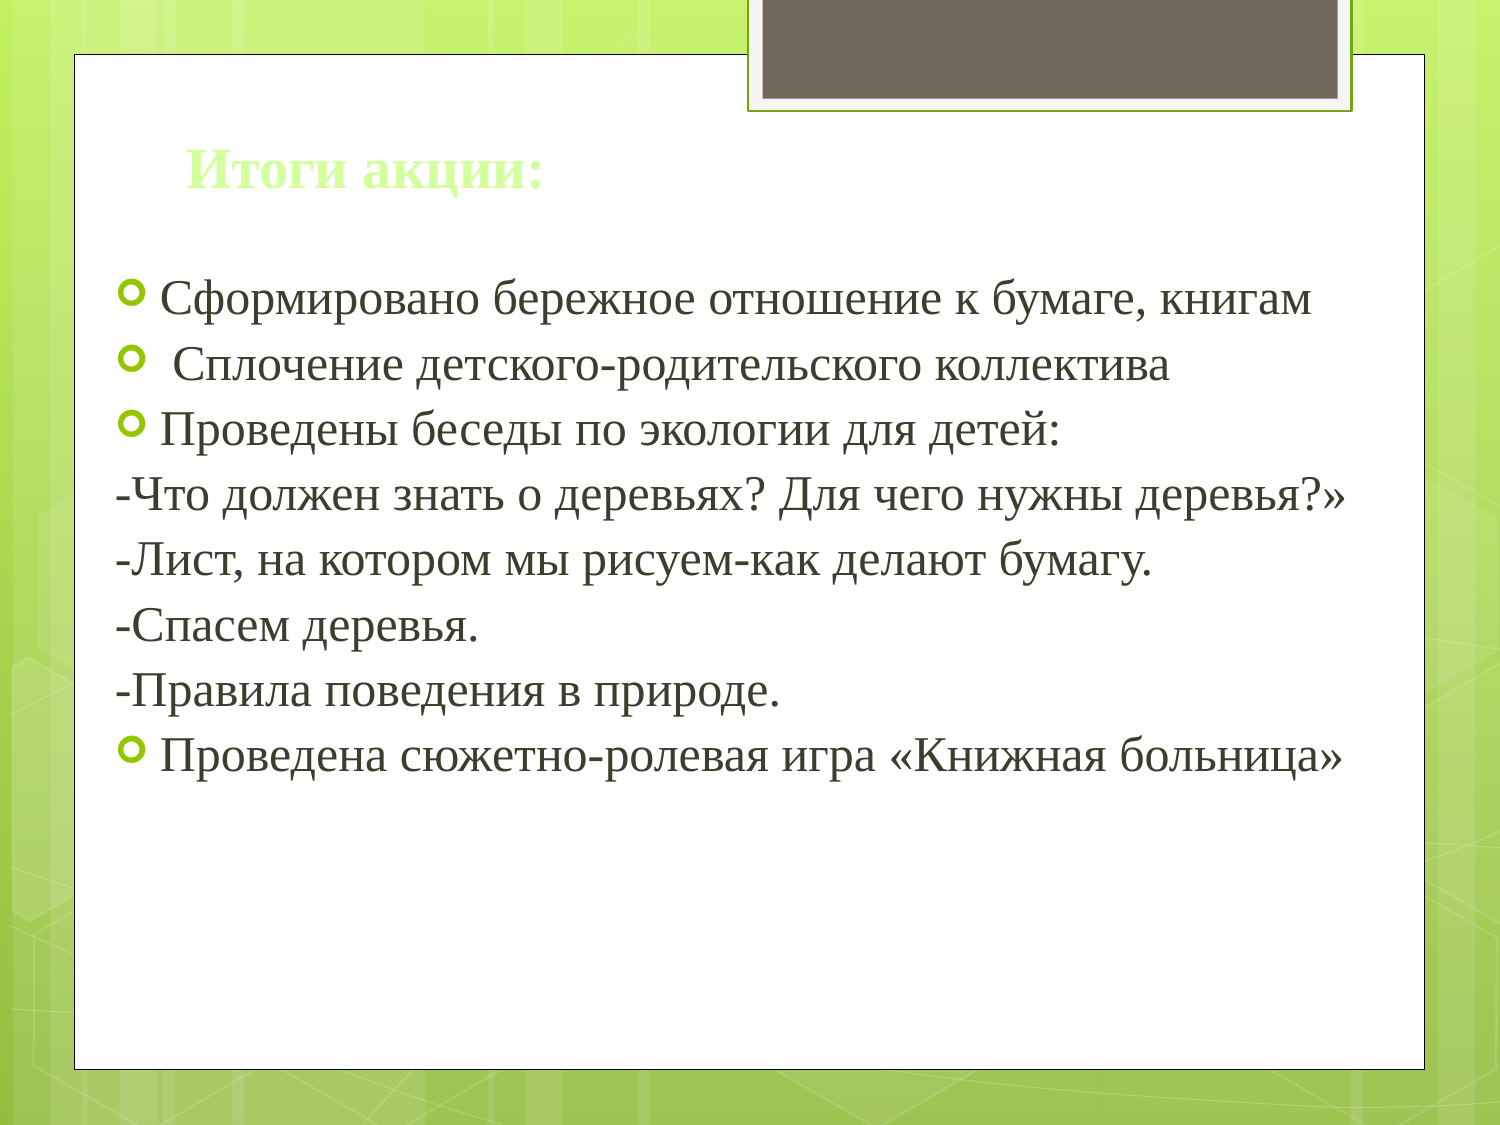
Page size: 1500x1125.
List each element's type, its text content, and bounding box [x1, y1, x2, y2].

title Итоги акции: [171, 101, 1324, 209]
list Сформировано бережное отношение к бумаге, книгам Сплочение детского-родительского коллектива Проведены беседы по экологии для детей: -Что должен знать о деревьях? Для чего нужны деревья?» -Лист, на котором мы рисуем-как делают бумагу. -Спасем деревья. -Правила поведения в природе. Проведена сюжетно-ролевая игра «Книжная больница» [88, 262, 1412, 1012]
